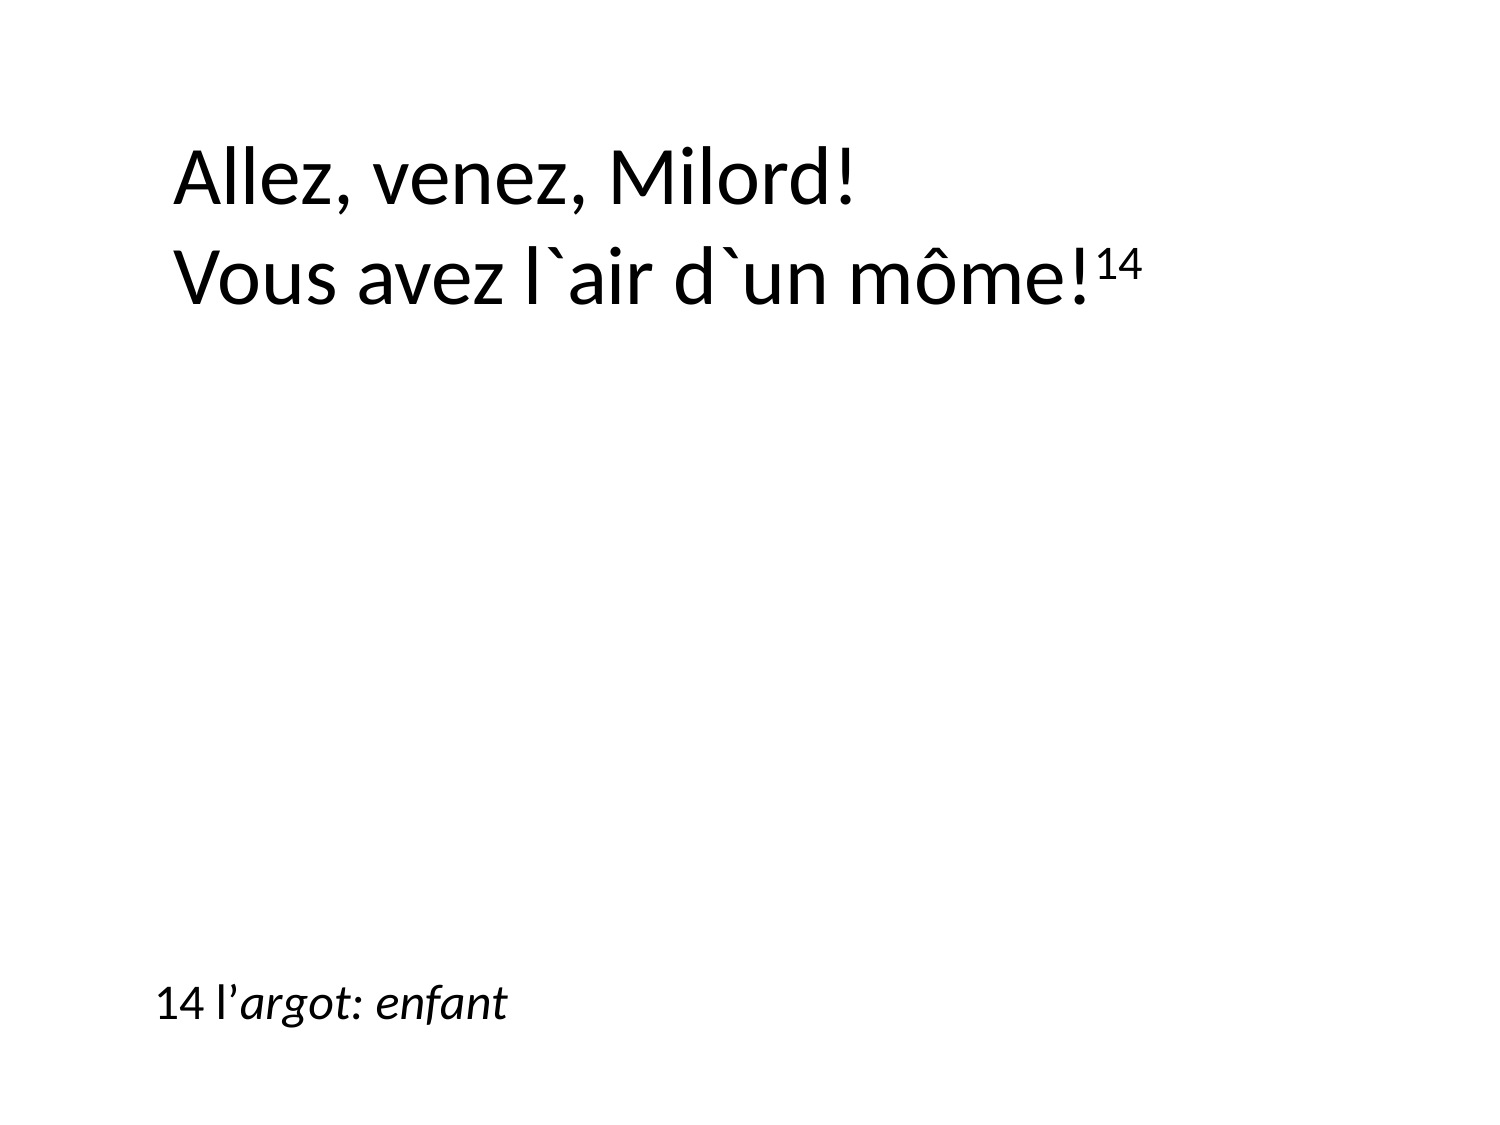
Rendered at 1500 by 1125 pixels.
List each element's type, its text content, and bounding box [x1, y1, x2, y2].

text_box Allez, venez, Milord! Vous avez l`air d`un môme!14 [158, 113, 1158, 329]
text_box 14 l’argot: enfant [139, 962, 523, 1038]
